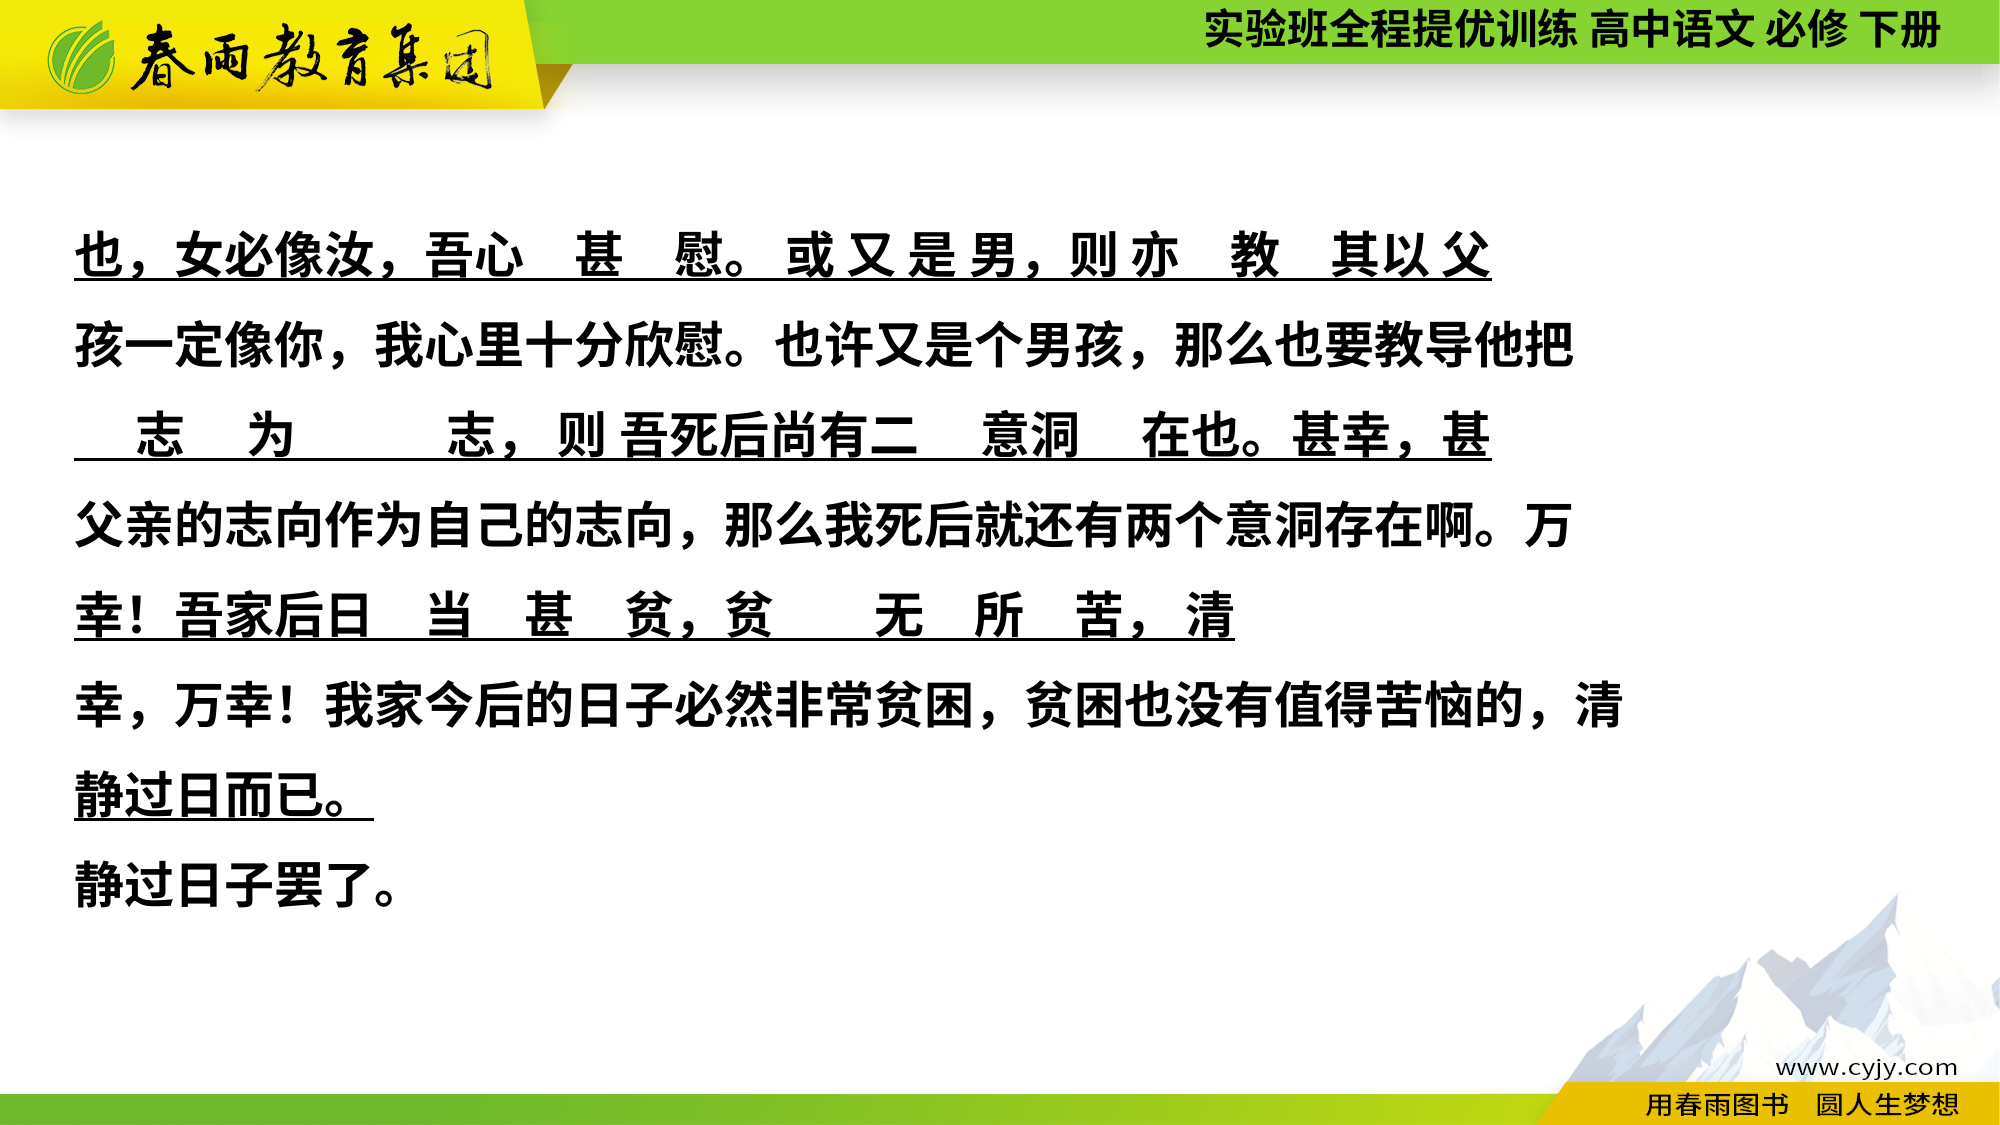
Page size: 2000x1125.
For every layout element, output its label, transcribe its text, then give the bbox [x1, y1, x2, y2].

picture [0, 0, 2000, 1125]
list 也，女必像汝，吾心 甚 慰。 或 又 是 男，则 亦 教 其以 父 孩一定像你，我心里十分欣慰。也许又是个男孩，那么也要教导他把 志 为 志， 则 吾死后尚有二 意洞 在也。甚幸，甚 父亲的志向作为自己的志向，那么我死后就还有两个意洞存在啊。万 幸！吾家后日 当 甚 贫，贫 无 所 苦， 清 幸，万幸！我家今后的日子必然非常贫困，贫困也没有值得苦恼的，清 静过日而已。 静过日子罢了。 [59, 186, 1944, 929]
